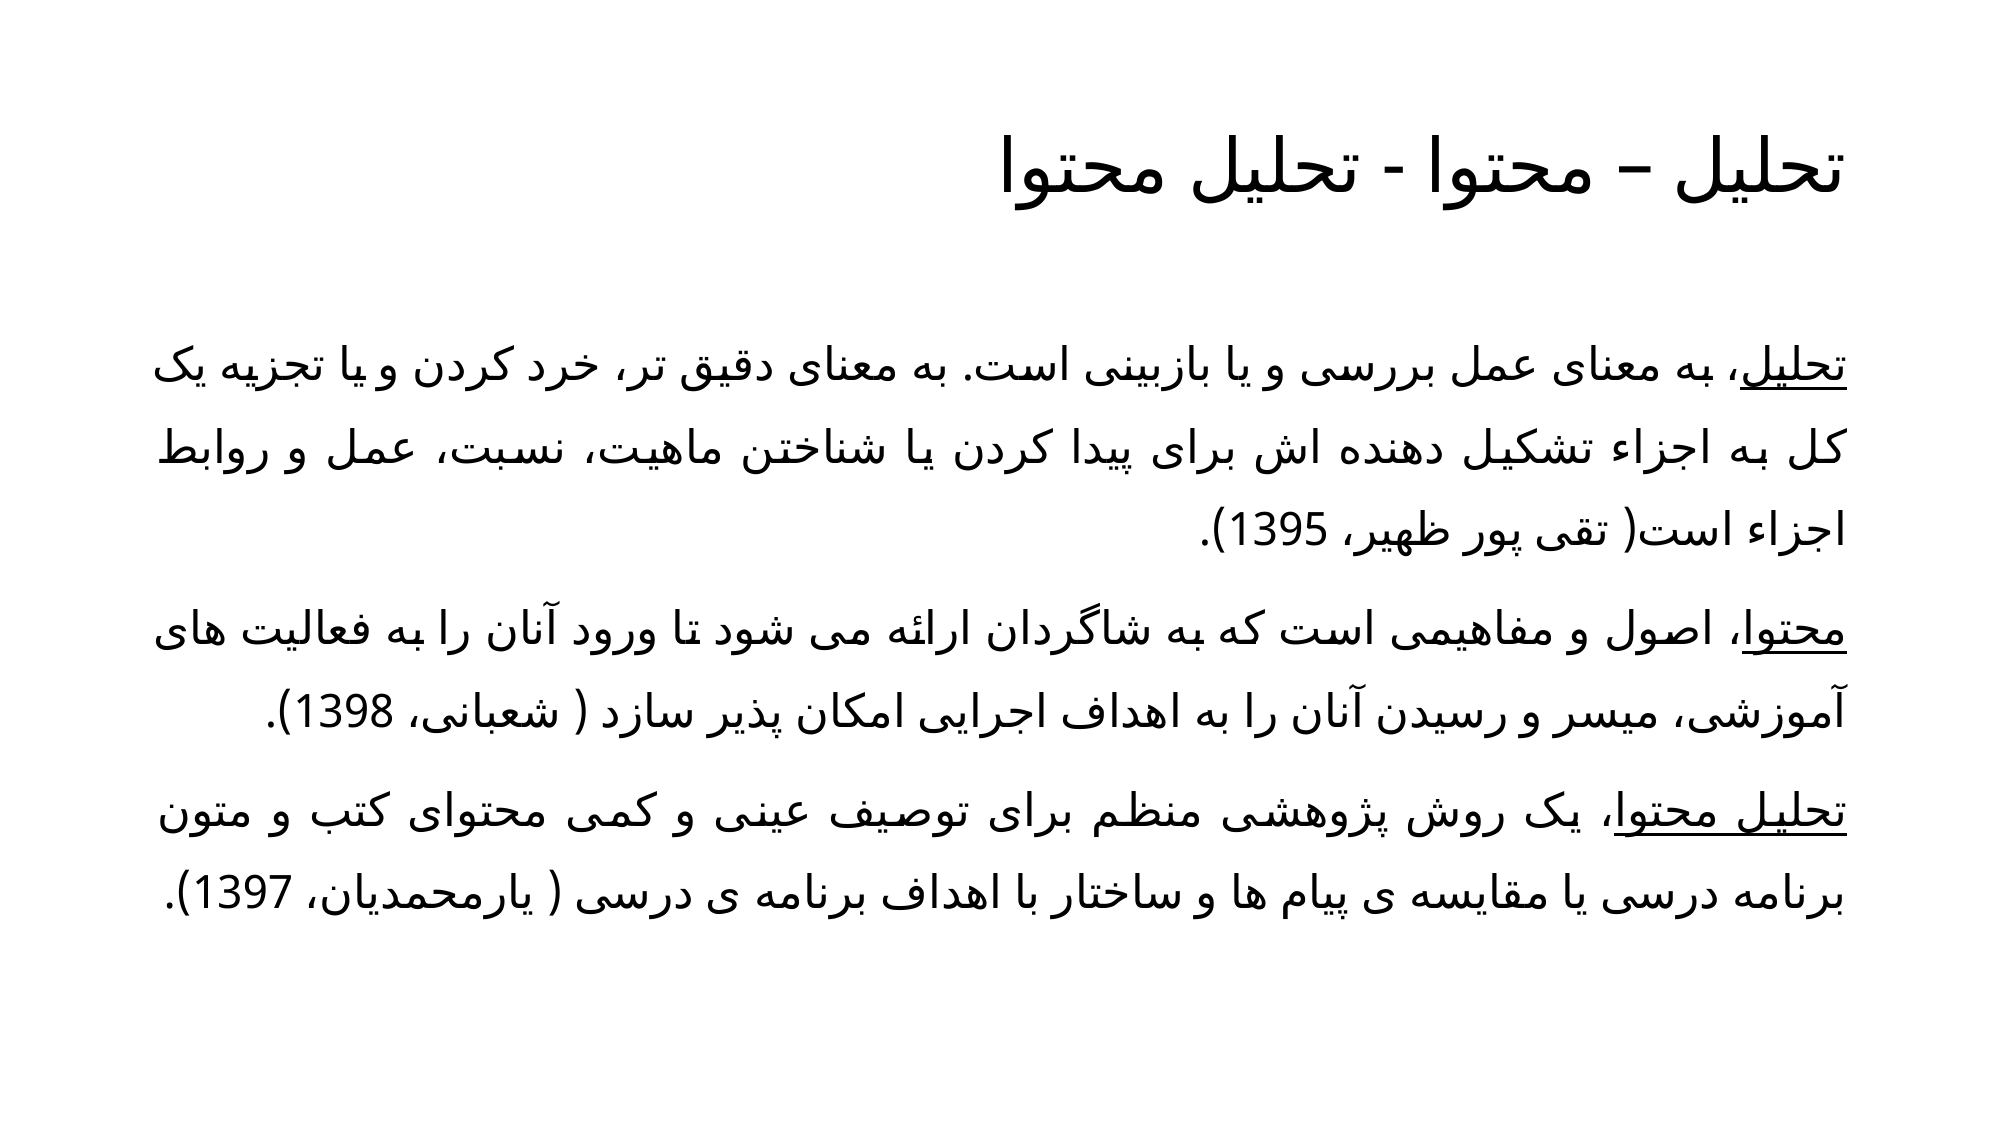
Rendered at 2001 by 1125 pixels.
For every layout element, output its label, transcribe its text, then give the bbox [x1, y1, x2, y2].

title تحلیل – محتوا - تحلیل محتوا [137, 59, 1863, 278]
list تحلیل، به معنای عمل بررسی و یا بازبینی است. به معنای دقیق تر، خرد کردن و یا تجزیه یک کل به اجزاء تشکیل دهنده اش برای پیدا کردن یا شناختن ماهیت، نسبت، عمل و روابط اجزاء است( تقی پور ظهیر، 1395). محتوا، اصول و مفاهیمی است که به شاگردان ارائه می شود تا ورود آنان را به فعالیت های آموزشی، میسر و رسیدن آنان را به اهداف اجرایی امکان پذیر سازد ( شعبانی، 1398). تحلیل محتوا، یک روش پژوهشی منظم برای توصیف عینی و کمی محتوای کتب و متون برنامه درسی یا مقایسه ی پیام ها و ساختار با اهداف برنامه ی درسی ( یارمحمدیان، 1397). [137, 299, 1863, 1014]
